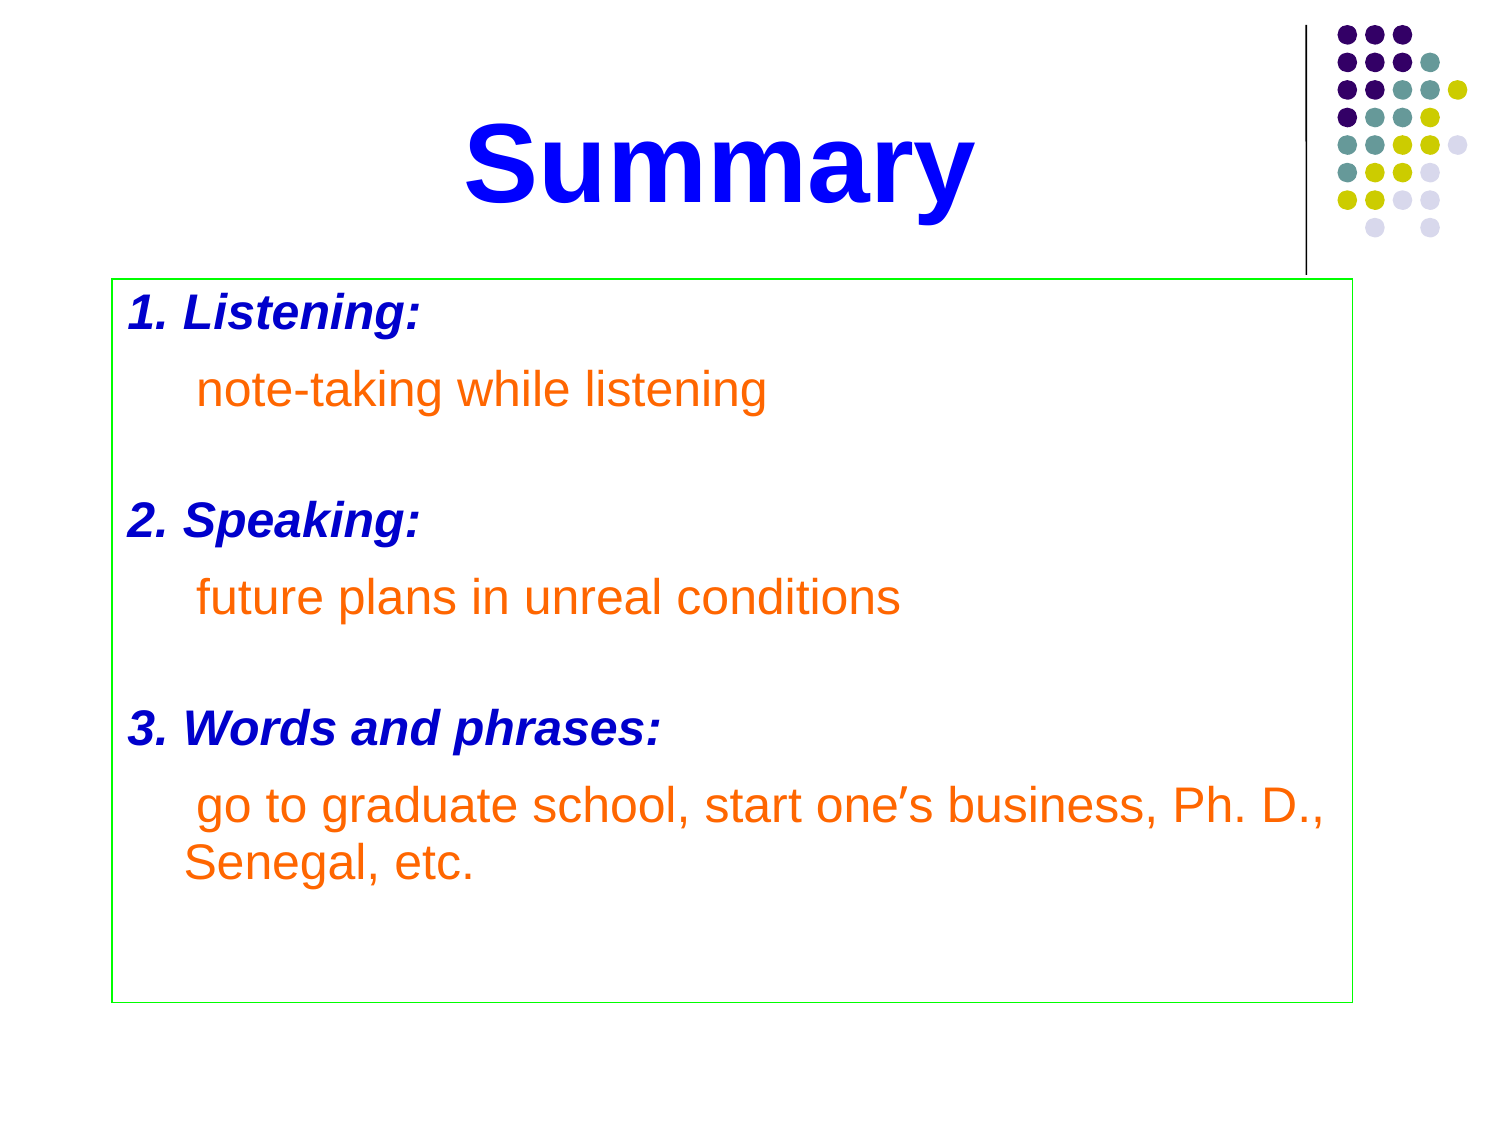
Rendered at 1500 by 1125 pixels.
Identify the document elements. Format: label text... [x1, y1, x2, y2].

title Summary [43, 19, 1282, 233]
list 1. Listening: note-taking while listening 2. Speaking: future plans in unreal conditions 3. Words and phrases: go to graduate school, start one’s business, Ph. D., Senegal, etc. [111, 278, 1353, 1003]
